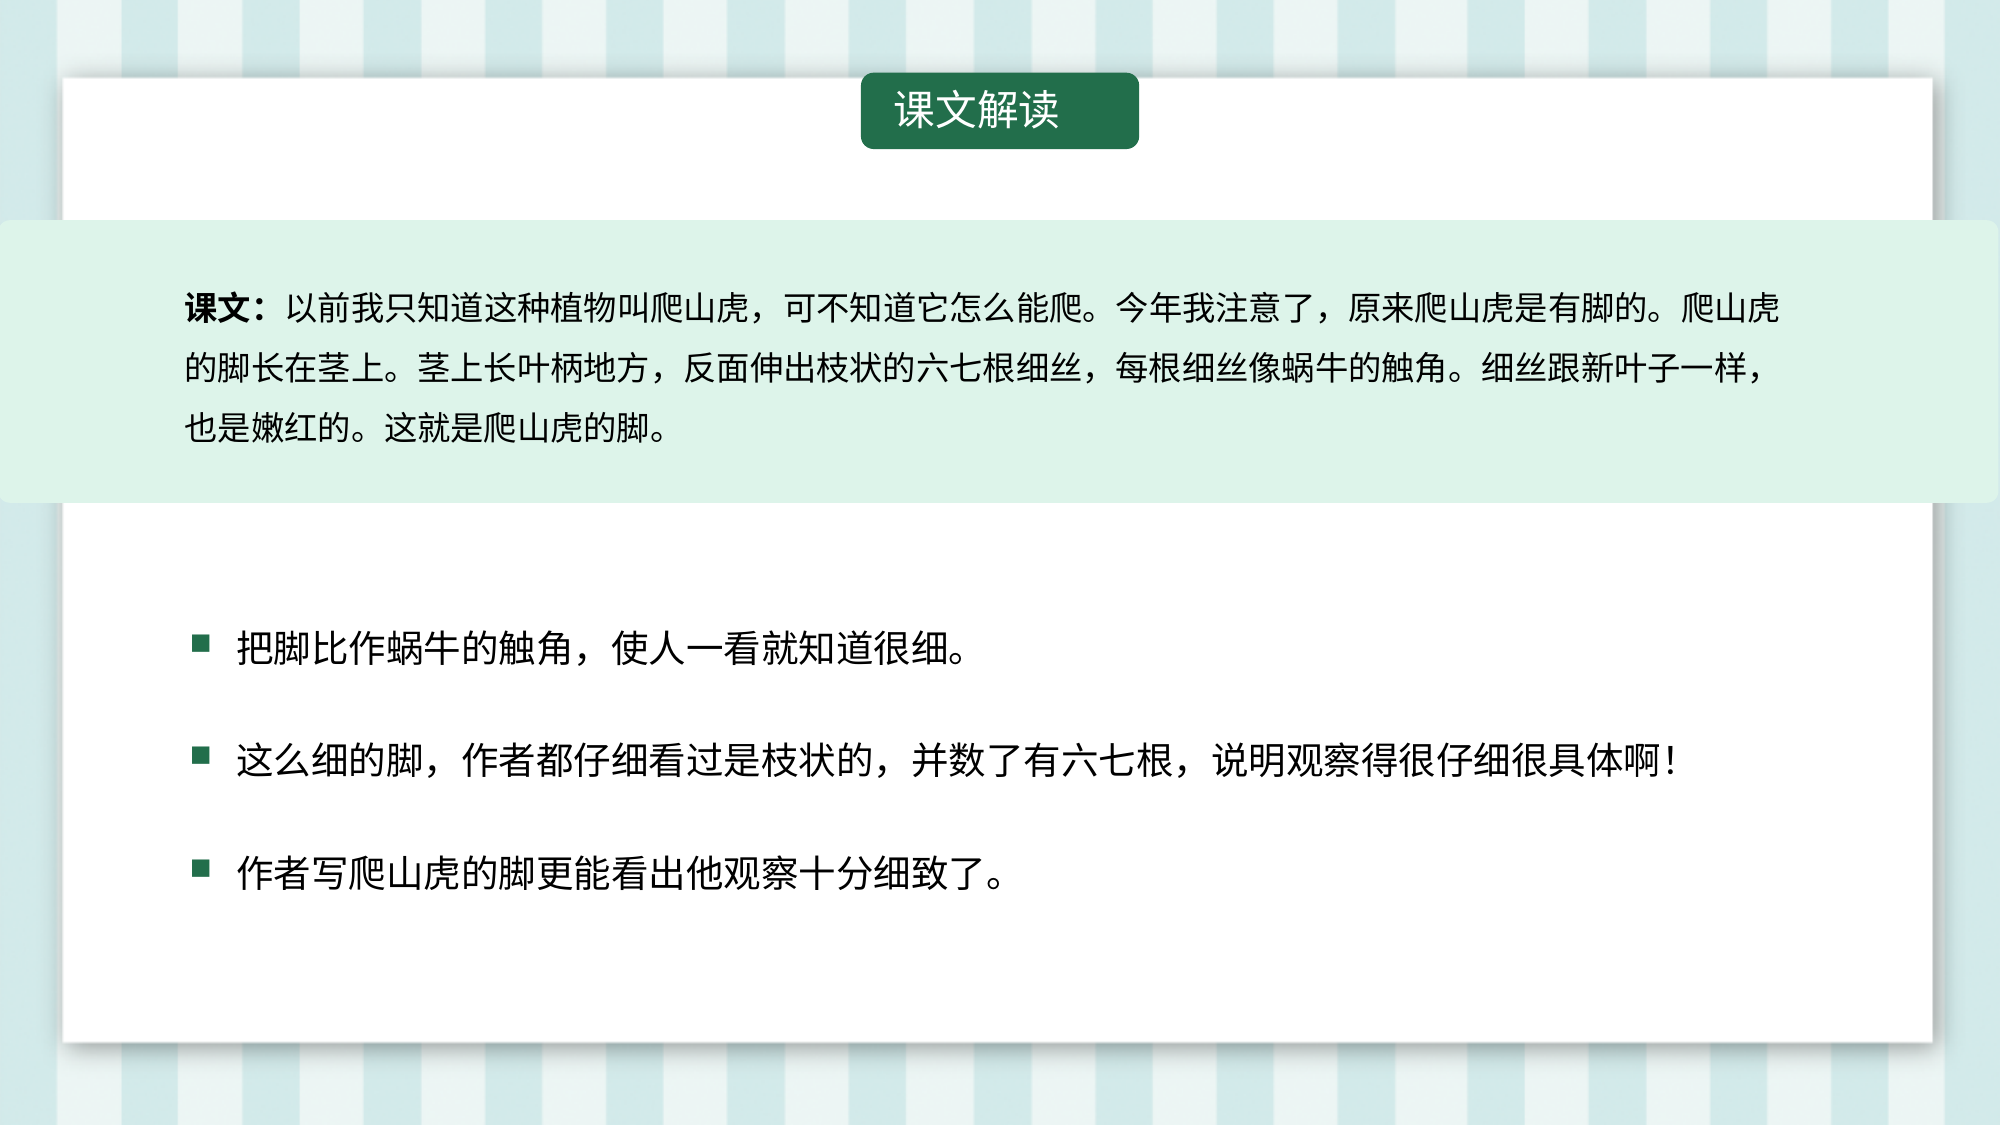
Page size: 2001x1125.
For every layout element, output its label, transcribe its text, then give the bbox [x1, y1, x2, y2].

text_box 把脚比作蜗牛的触角，使人一看就知道很细。 这么细的脚，作者都仔细看过是枝状的，并数了有六七根，说明观察得很仔细很具体啊！ 作者写爬山虎的脚更能看出他观察十分细致了。 [174, 549, 1896, 903]
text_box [860, 72, 1140, 150]
picture [0, 495, 2000, 1125]
picture [0, 0, 2000, 228]
text_box [0, 219, 2000, 504]
text_box 课文：以前我只知道这种植物叫爬山虎，可不知道它怎么能爬。今年我注意了，原来爬山虎是有脚的。爬山虎的脚长在茎上。茎上长叶柄地方，反面伸出枝状的六七根细丝，每根细丝像蜗牛的触角。细丝跟新叶子一样，也是嫩红的。这就是爬山虎的脚。 [170, 260, 1828, 455]
